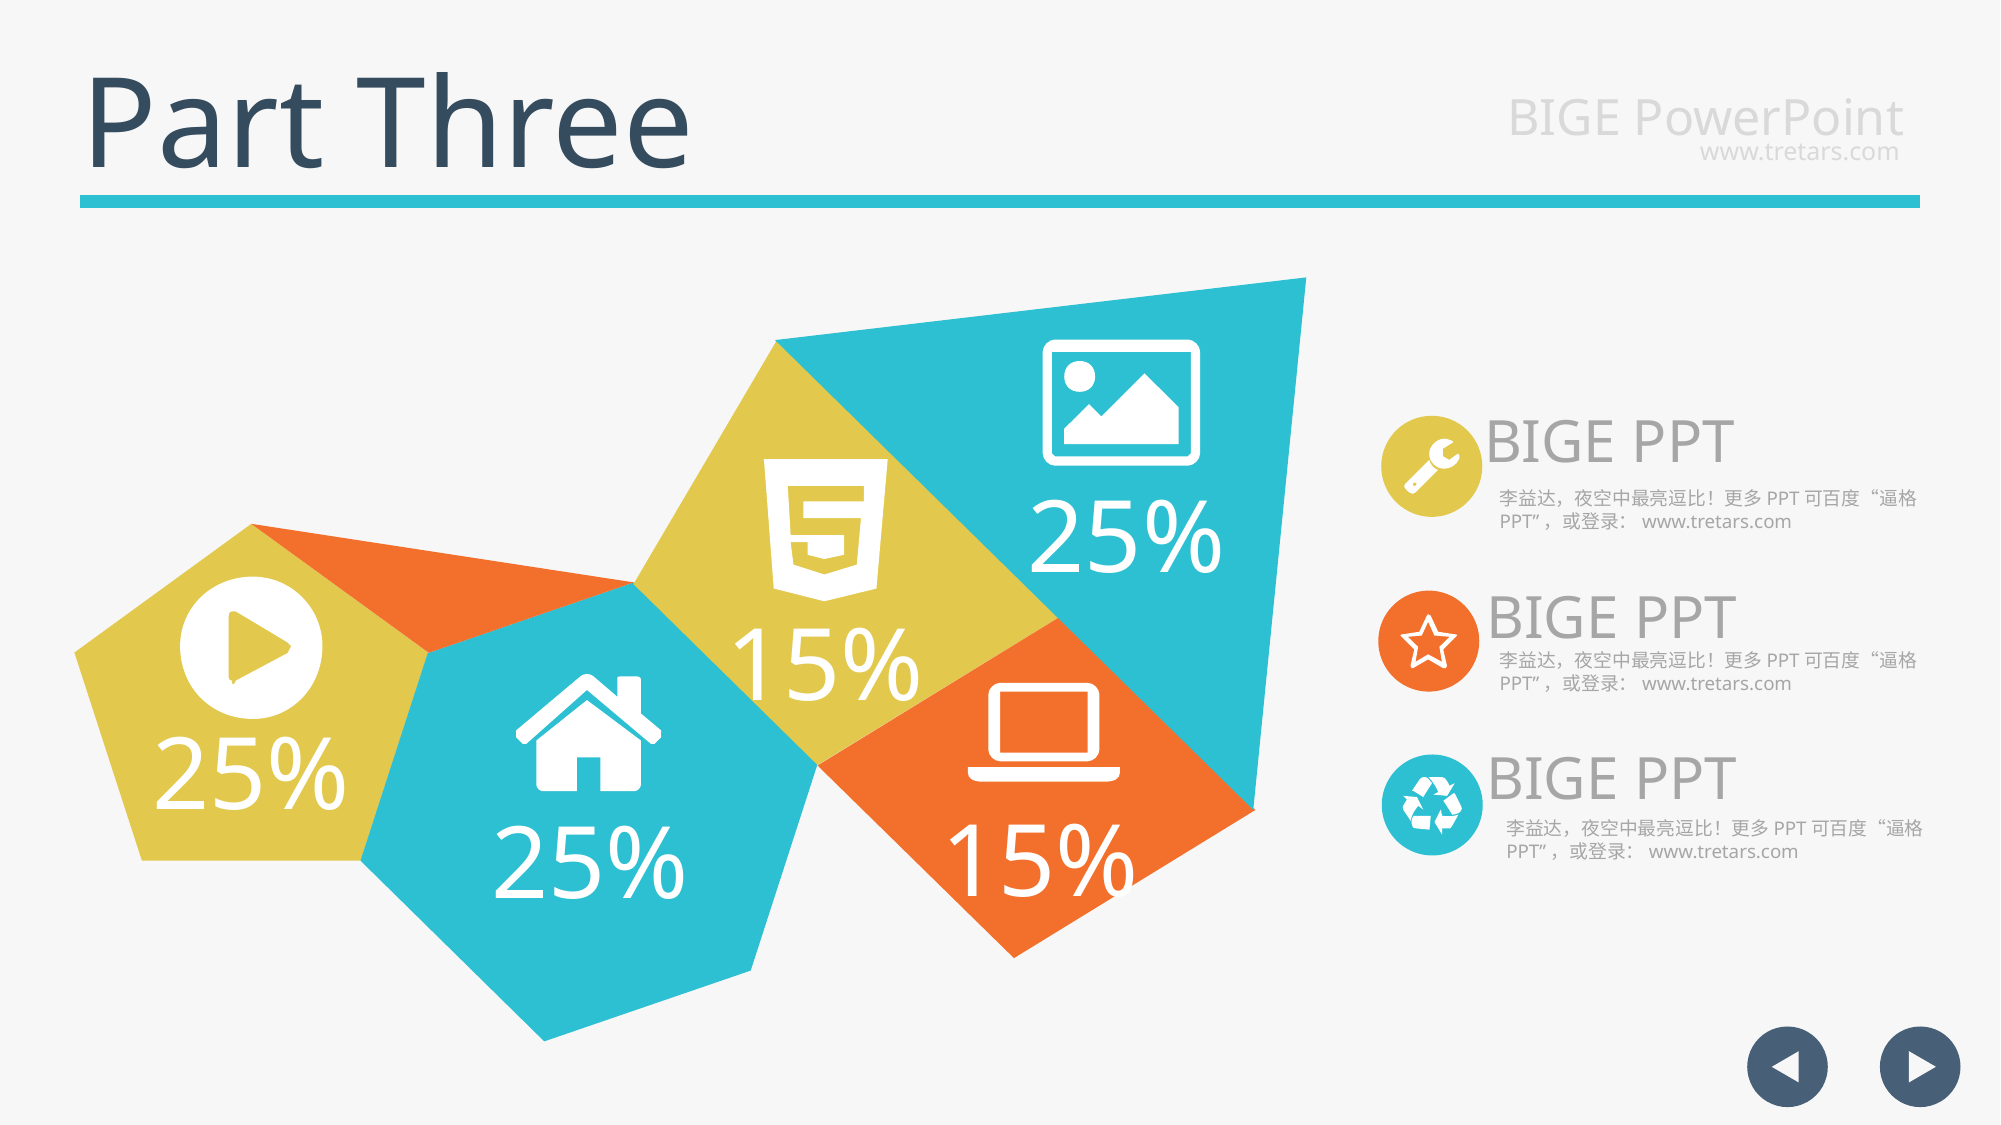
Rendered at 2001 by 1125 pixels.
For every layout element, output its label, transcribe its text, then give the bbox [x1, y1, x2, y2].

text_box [1381, 754, 1483, 856]
text_box BIGE PPT [1471, 733, 1752, 819]
text_box 15% [926, 788, 1154, 924]
text_box BIGE PowerPoint [1492, 78, 1920, 154]
text_box 李益达，夜空中最亮逗比！更多PPT可百度“逼格PPT”，或登录：www.tretars.com [1491, 809, 1965, 870]
text_box [967, 767, 1120, 782]
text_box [1747, 1026, 1828, 1108]
text_box [778, 728, 875, 765]
text_box [73, 522, 426, 862]
text_box 15% [711, 593, 939, 728]
text_box 李益达，夜空中最亮逗比！更多PPT可百度“逼格PPT”，或登录：www.tretars.com [1484, 641, 1958, 702]
text_box [516, 673, 662, 744]
text_box [250, 522, 633, 654]
text_box 25% [476, 791, 704, 926]
text_box [763, 459, 888, 593]
text_box 25% [1012, 464, 1240, 600]
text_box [1879, 1026, 1961, 1108]
text_box 25% [137, 702, 365, 837]
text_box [1378, 590, 1480, 692]
text_box [359, 585, 818, 1043]
text_box [988, 682, 1100, 762]
text_box [632, 342, 1055, 689]
text_box Part Three [66, 34, 709, 200]
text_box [1381, 415, 1483, 517]
text_box [1042, 339, 1201, 464]
text_box 李益达，夜空中最亮逗比！更多PPT可百度“逼格PPT”，或登录：www.tretars.com [1484, 479, 1958, 540]
text_box www.tretars.com [1684, 127, 1916, 173]
text_box BIGE PPT [1471, 572, 1752, 658]
text_box [536, 700, 641, 791]
text_box [180, 576, 323, 702]
text_box [815, 618, 1254, 874]
text_box BIGE PPT [1469, 396, 1750, 482]
text_box [772, 276, 1308, 813]
text_box [977, 924, 1072, 960]
